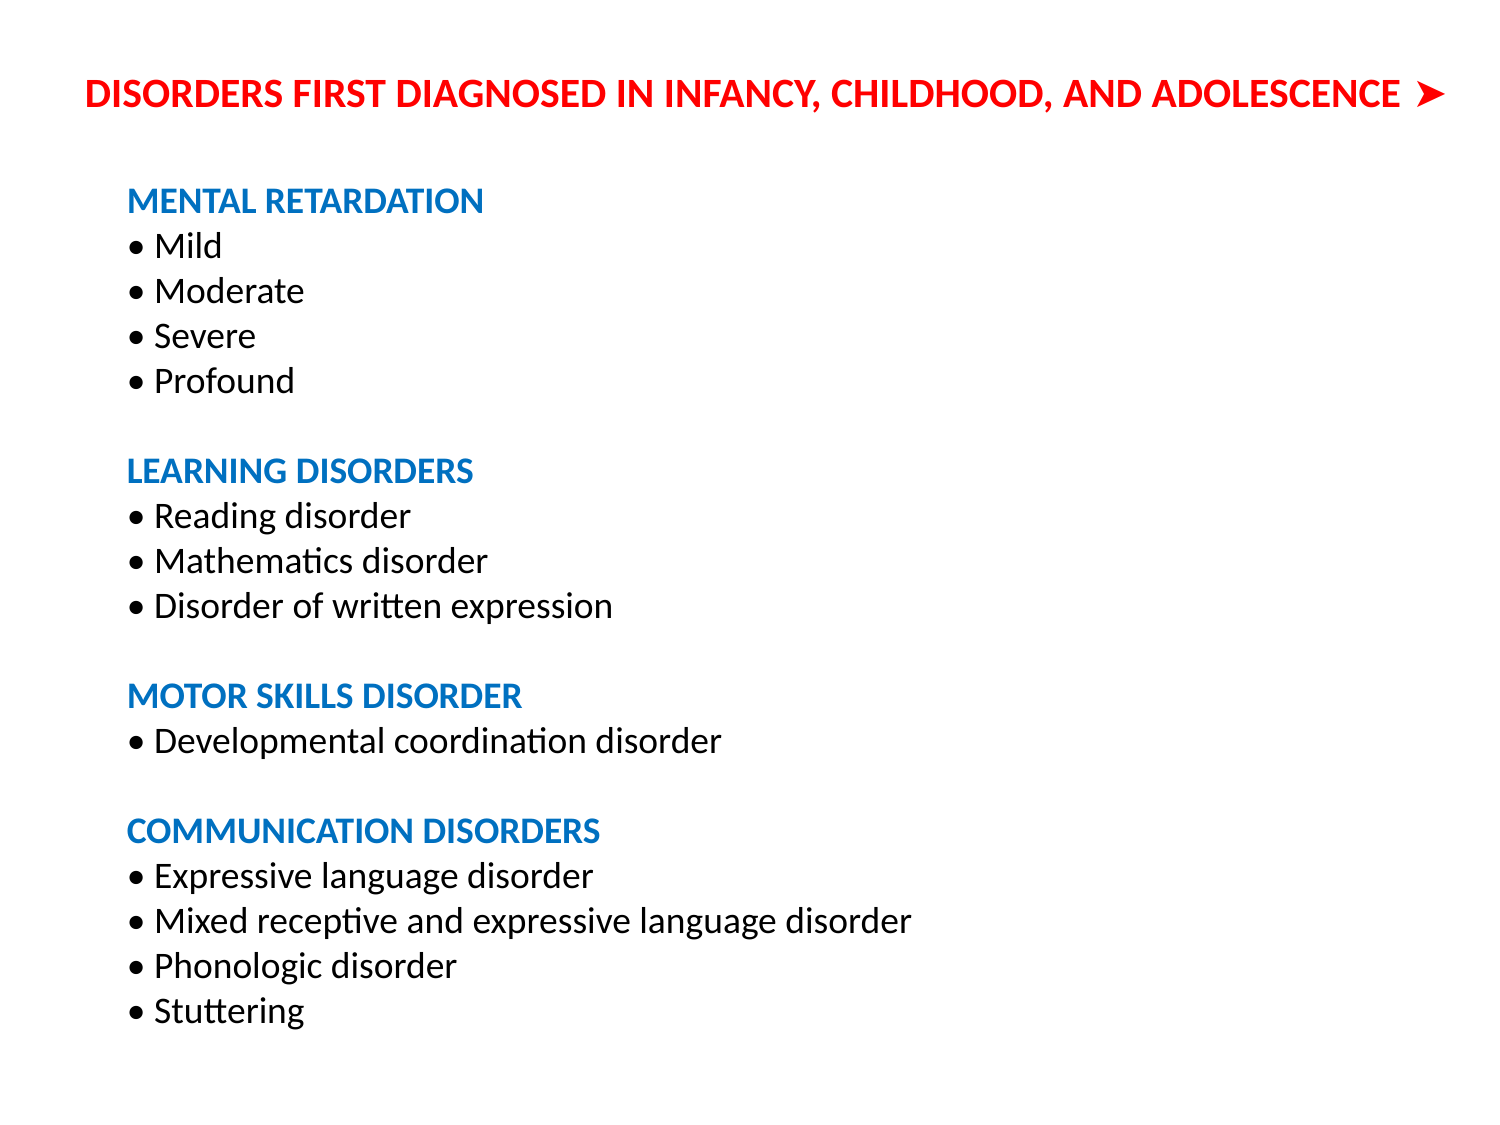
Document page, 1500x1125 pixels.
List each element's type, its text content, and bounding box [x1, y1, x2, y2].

text_box MENTAL RETARDATION • Mild • Moderate • Severe • Profound LEARNING DISORDERS • Reading disorder • Mathematics disorder • Disorder of written expression MOTOR SKILLS DISORDER • Developmental coordination disorder COMMUNICATION DISORDERS • Expressive language disorder • Mixed receptive and expressive language disorder • Phonologic disorder • Stuttering [112, 168, 1400, 1039]
text_box ➤ DISORDERS FIRST DIAGNOSED IN INFANCY, CHILDHOOD, AND ADOLESCENCE [70, 58, 1483, 124]
